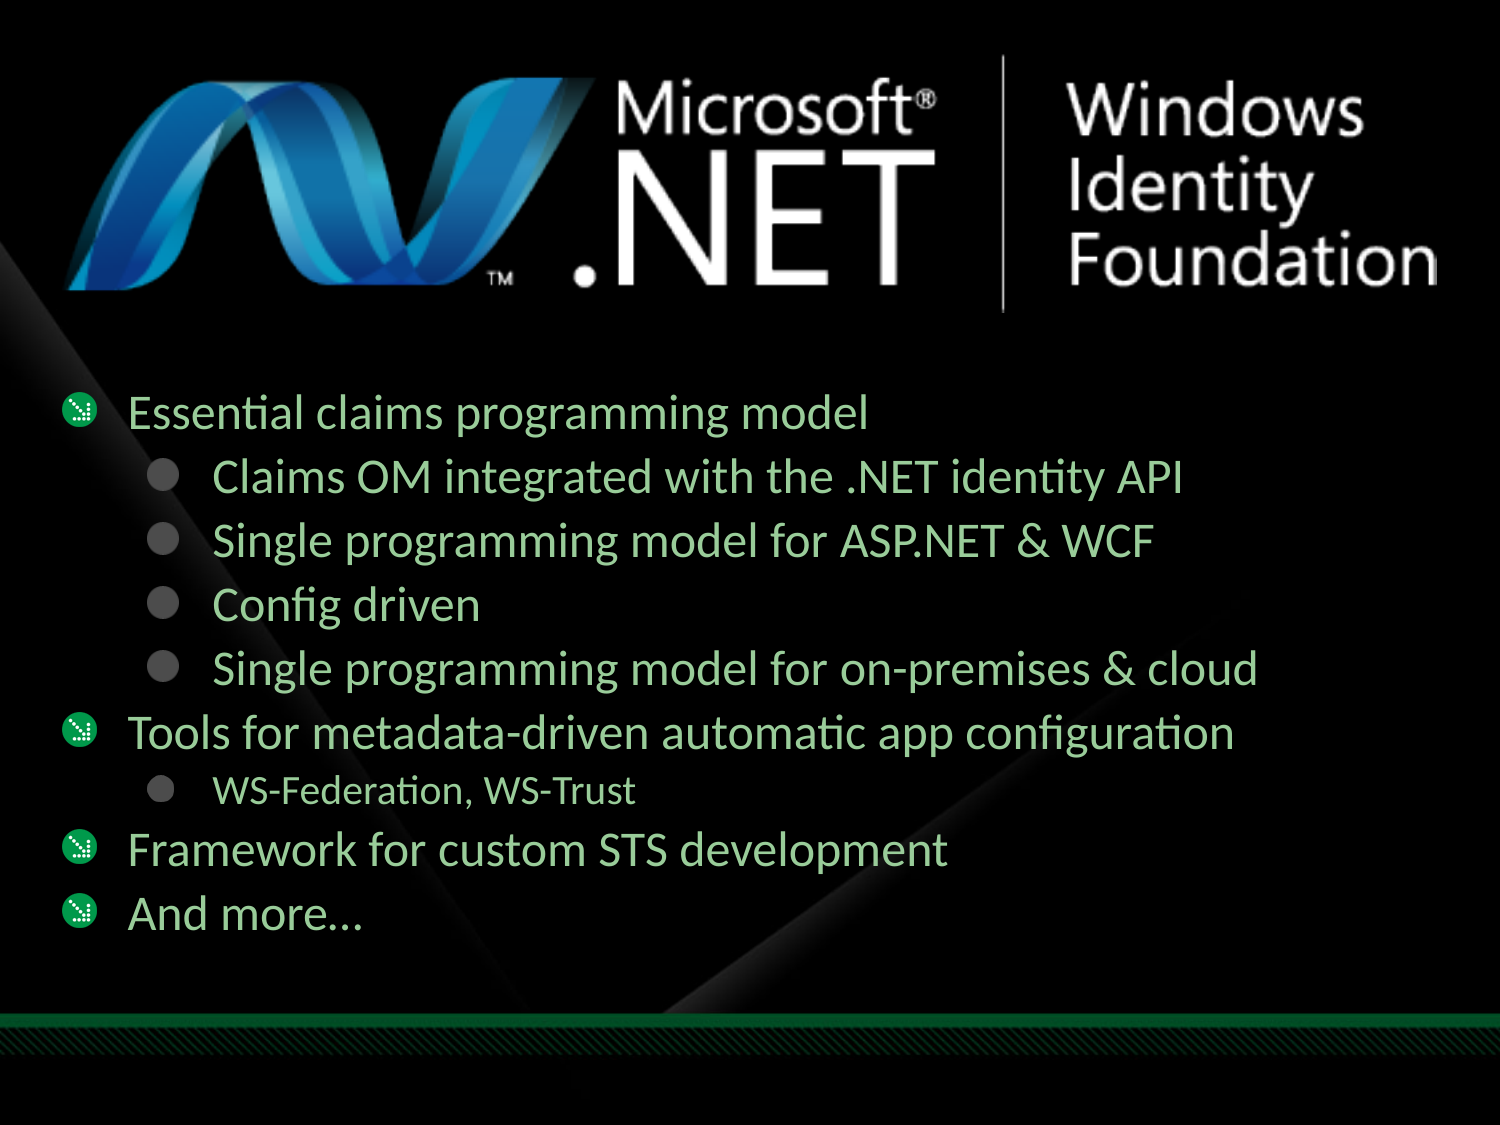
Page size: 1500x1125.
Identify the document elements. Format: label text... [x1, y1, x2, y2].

picture [0, 0, 1500, 1125]
list Essential claims programming model Claims OM integrated with the .NET identity API Single programming model for ASP.NET & WCF Config driven Single programming model for on-premises & cloud Tools for metadata-driven automatic app configuration WS-Federation, WS-Trust Framework for custom STS development And more… [62, 386, 1438, 1053]
